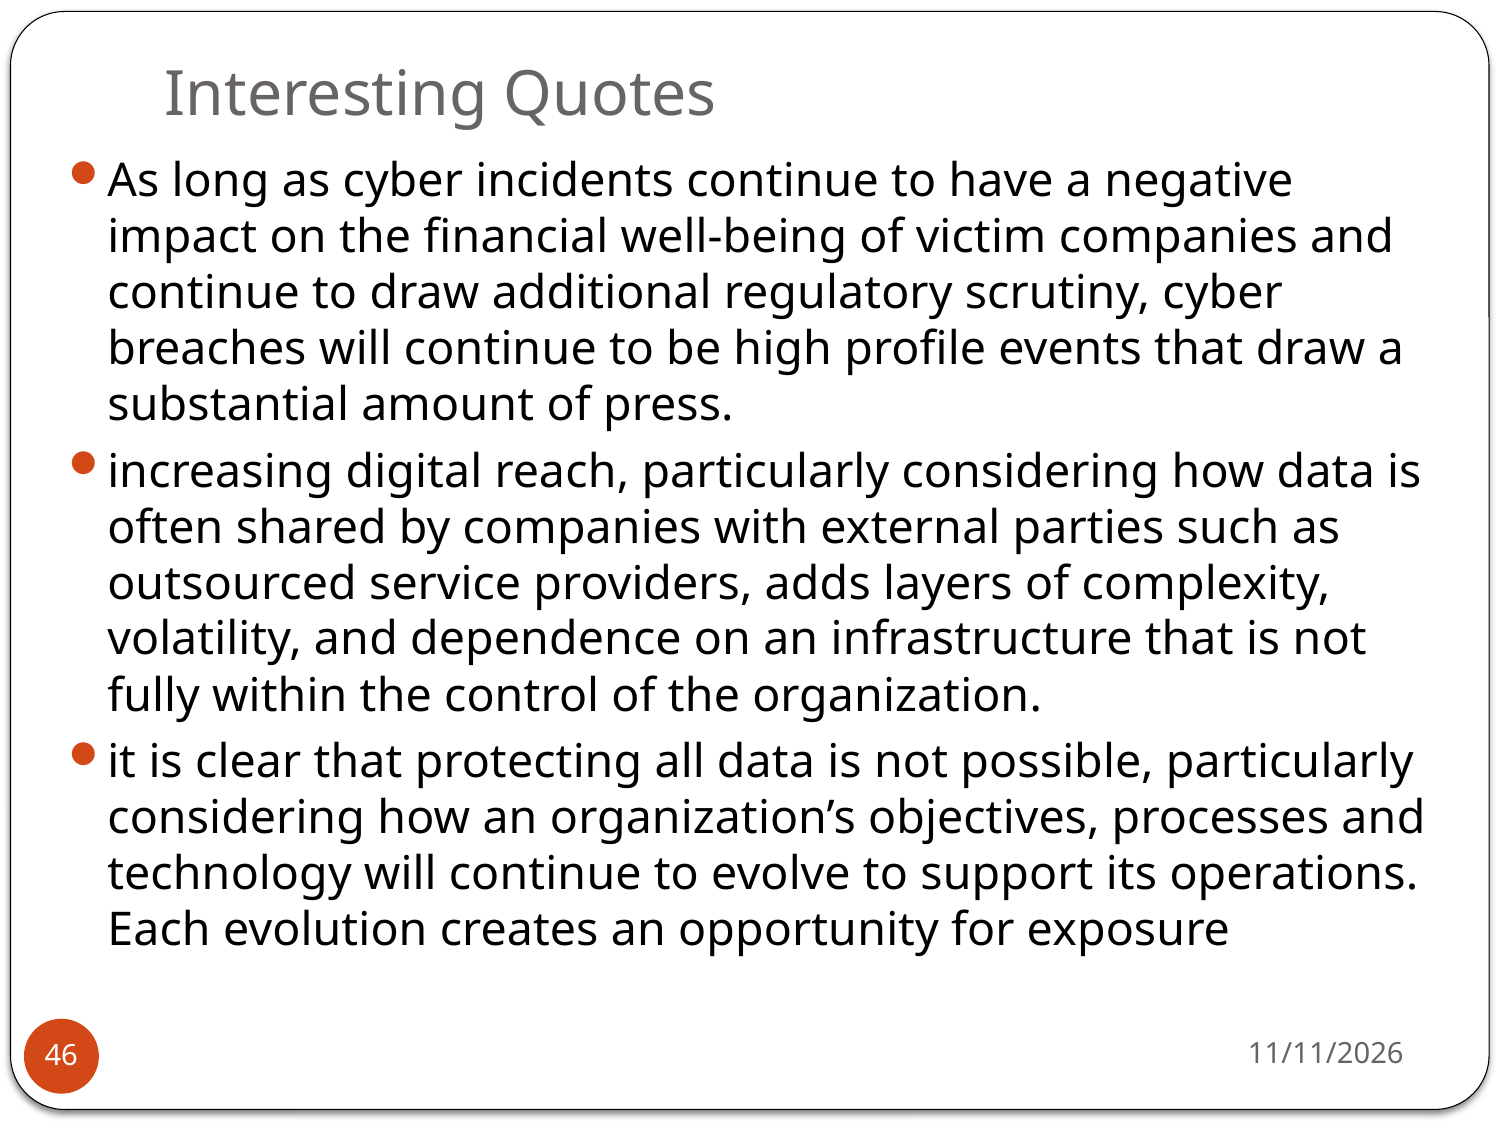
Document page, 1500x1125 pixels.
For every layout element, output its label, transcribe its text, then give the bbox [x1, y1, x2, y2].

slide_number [1012, 1016, 1419, 1094]
title Interesting Quotes [150, 45, 1425, 142]
list As long as cyber incidents continue to have a negative impact on the financial well-being of victim companies and continue to draw additional regulatory scrutiny, cyber breaches will continue to be high profile events that draw a substantial amount of press. increasing digital reach, particularly considering how data is often shared by companies with external parties such as outsourced service providers, adds layers of complexity, volatility, and dependence on an infrastructure that is not fully within the control of the organization. it is clear that protecting all data is not possible, particularly considering how an organization’s objectives, processes and technology will continue to evolve to support its operations. Each evolution creates an opportunity for exposure [53, 142, 1454, 1016]
slide_number 46 [23, 1018, 99, 1094]
